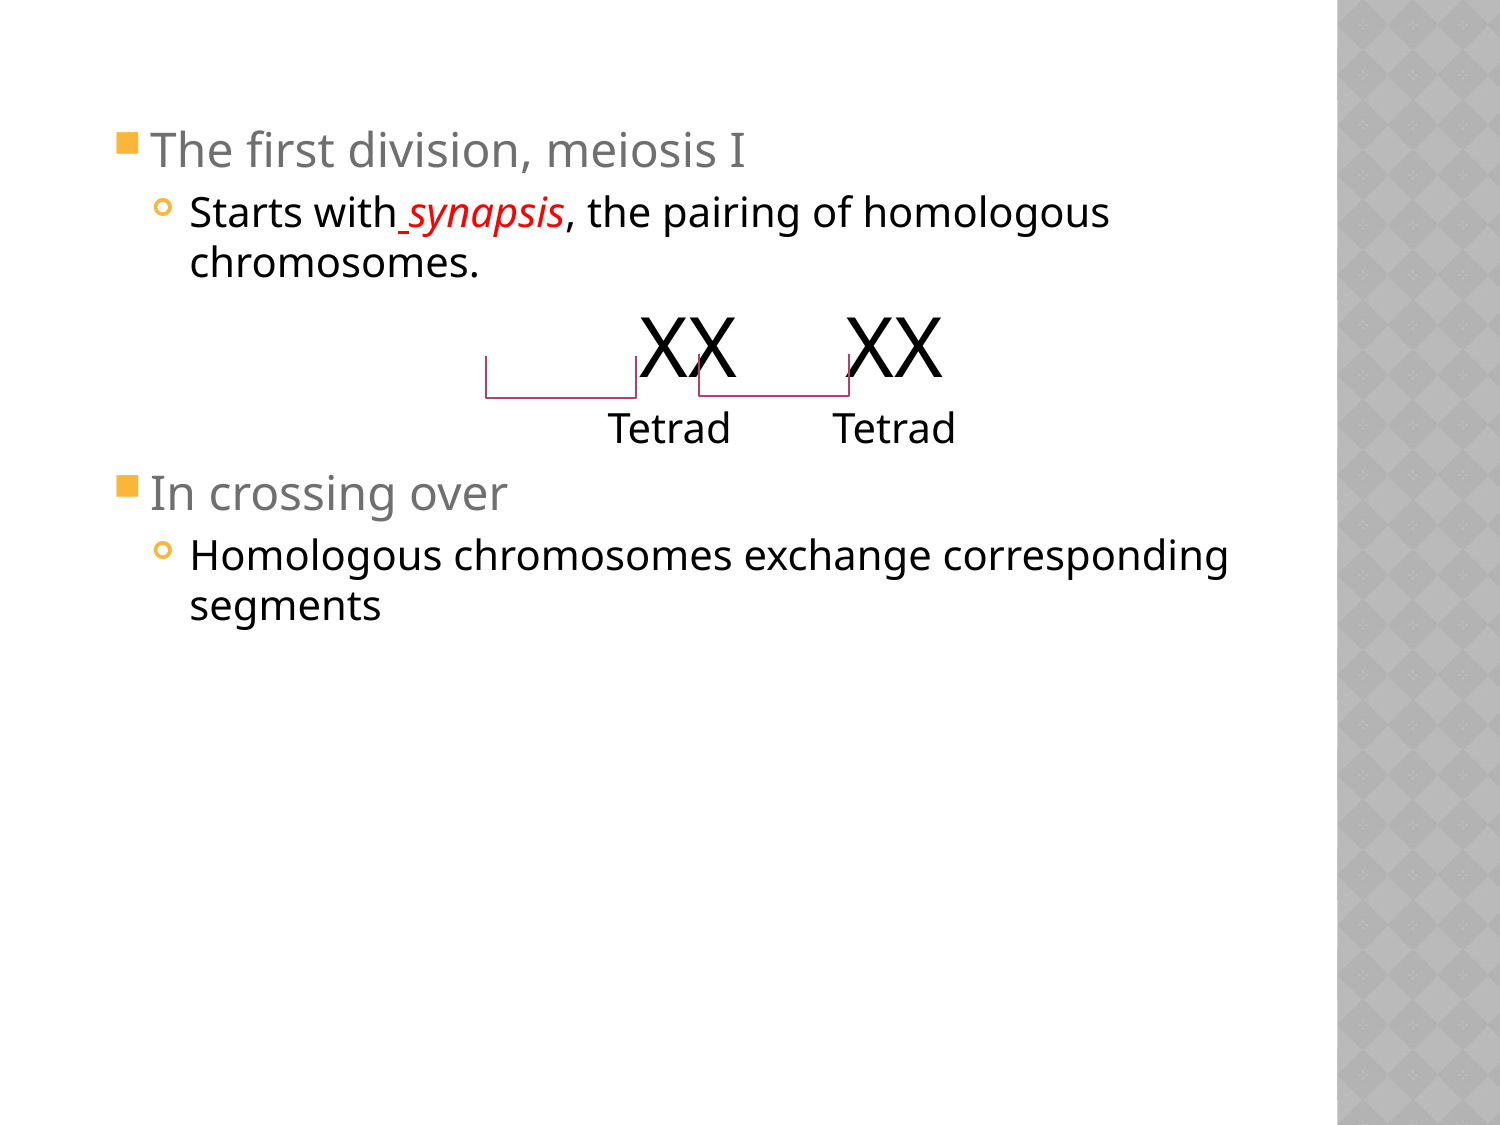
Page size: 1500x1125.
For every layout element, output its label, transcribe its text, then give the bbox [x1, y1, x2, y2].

text_box [485, 356, 637, 399]
text_box [698, 354, 850, 397]
list The first division, meiosis I Starts with synapsis, the pairing of homologous chromosomes. XX XX Tetrad Tetrad In crossing over Homologous chromosomes exchange corresponding segments [50, 112, 1346, 1000]
